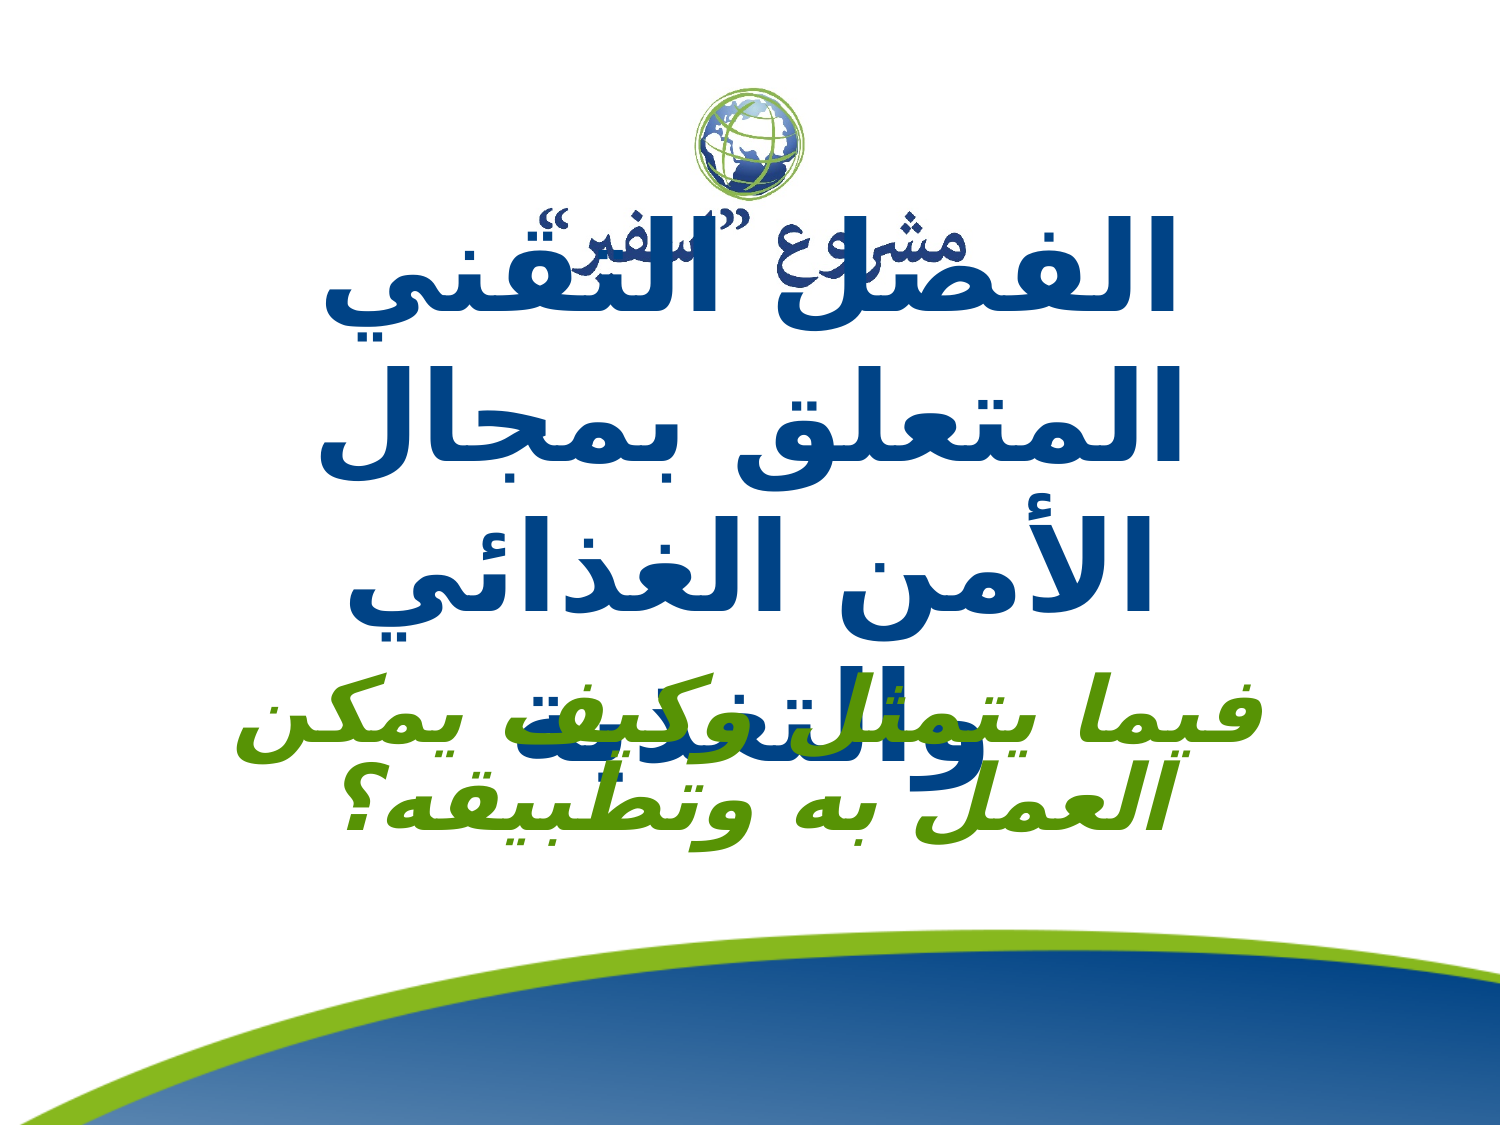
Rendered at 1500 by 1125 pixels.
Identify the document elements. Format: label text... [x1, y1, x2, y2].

picture [0, 927, 1500, 1125]
subtitle فيما يتمثل وكيف يمكن العمل به وتطبيقه؟ [137, 664, 1361, 953]
picture [503, 43, 1000, 332]
title الفصل التقني المتعلق بمجال الأمن الغذائي والتغذية [114, 366, 1390, 608]
